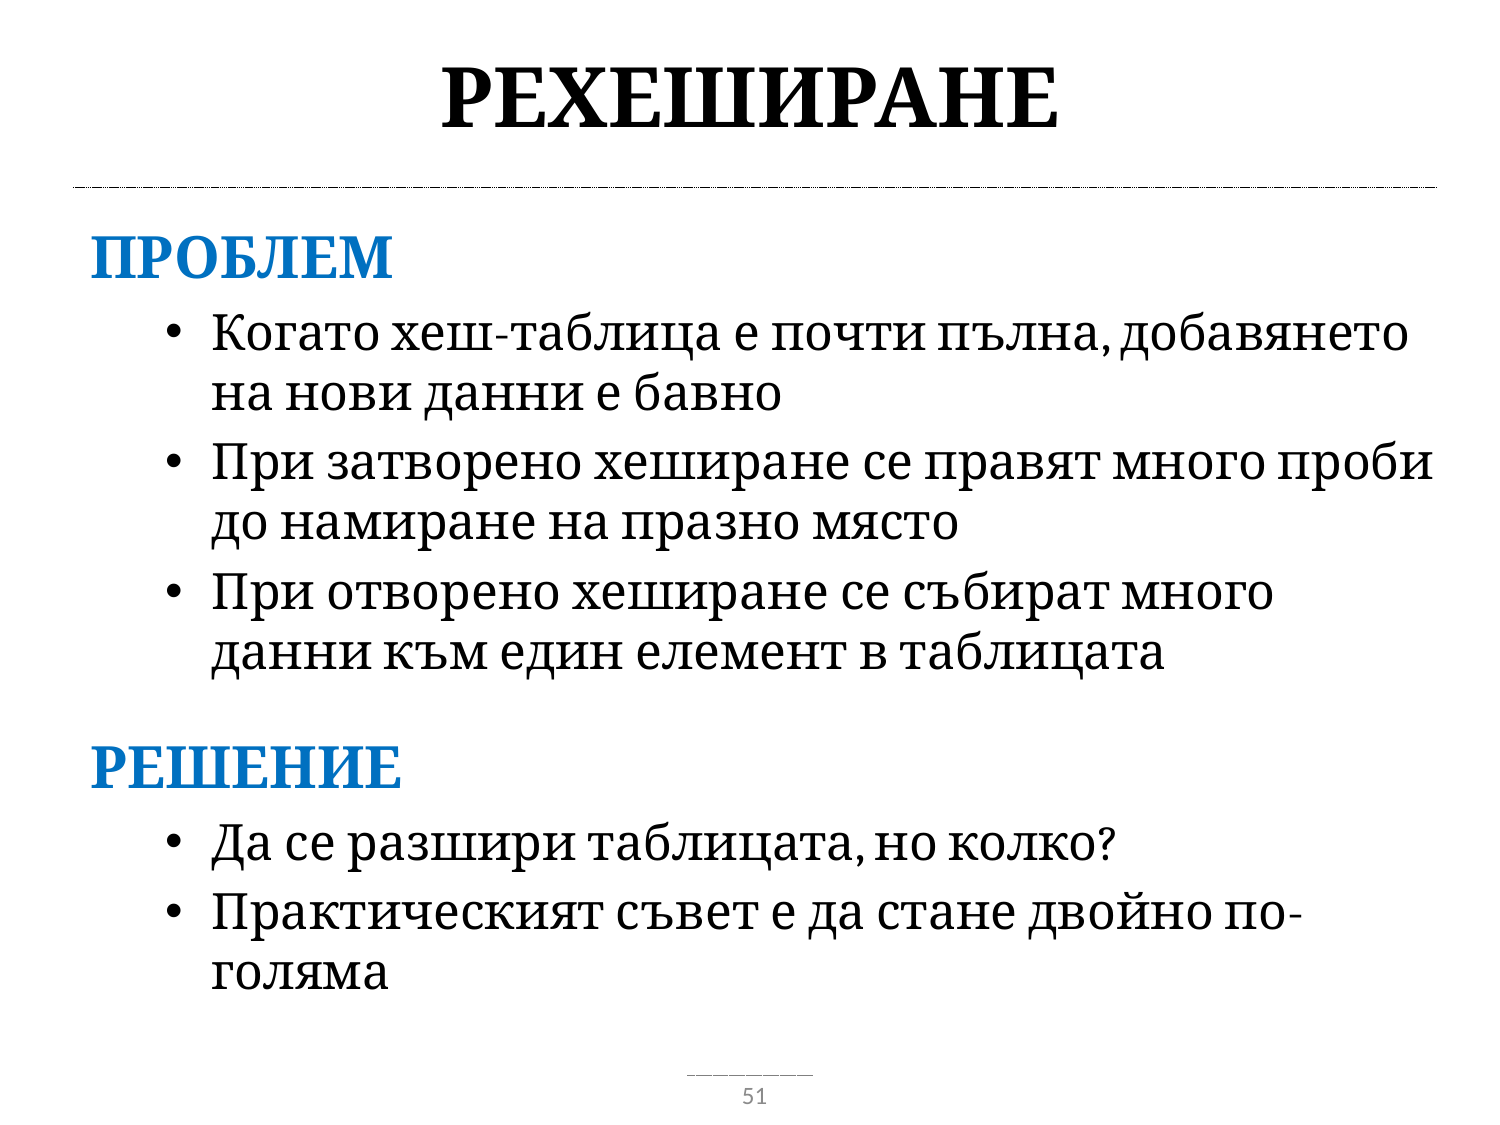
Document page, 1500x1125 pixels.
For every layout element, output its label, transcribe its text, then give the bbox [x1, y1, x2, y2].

slide_number 51 [579, 1065, 930, 1125]
title Рехеширане [0, 0, 1500, 188]
list Проблем Когато хеш-таблица е почти пълна, добавянето на нови данни е бавно При затворено хеширане се правят много проби до намиране на празно място При отворено хеширане се събират много данни към един елемент в таблицата Решение Да се разшири таблицата, но колко? Практическият съвет е да стане двойно по-голяма [75, 212, 1450, 1063]
